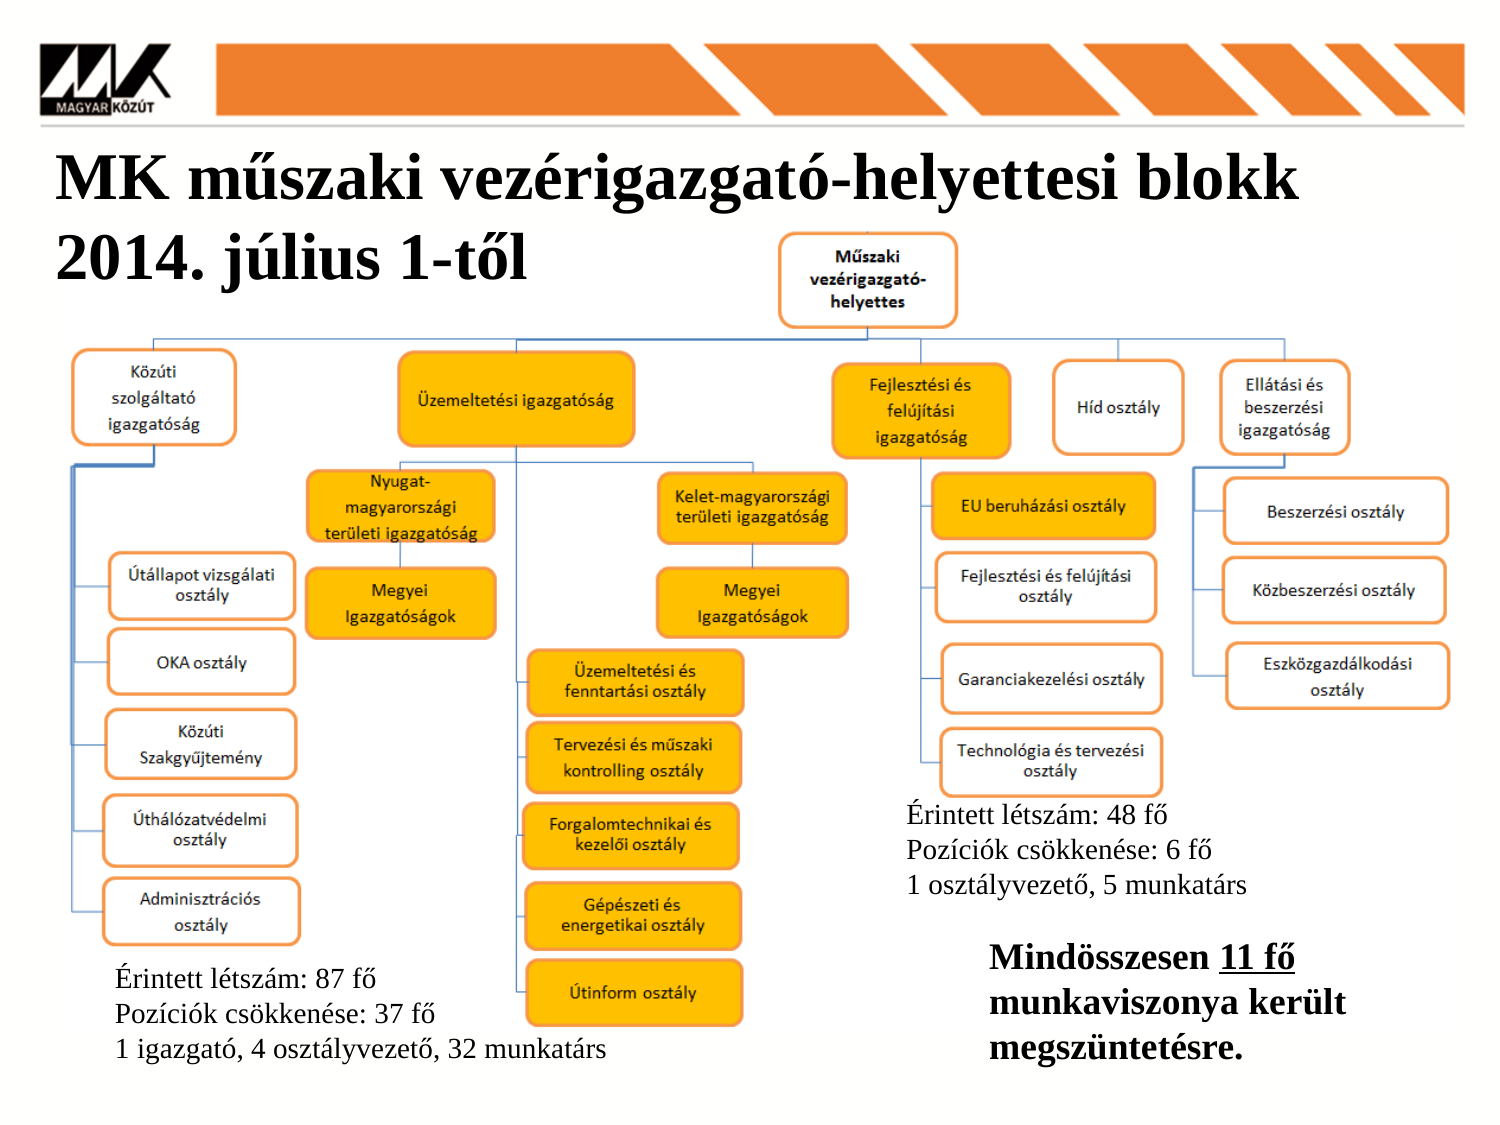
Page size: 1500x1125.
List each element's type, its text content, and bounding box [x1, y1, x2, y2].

text_box MK műszaki vezérigazgató-helyettesi blokk 2014. július 1-től [40, 125, 1460, 300]
text_box Érintett létszám: 87 fő Pozíciók csökkenése: 37 fő 1 igazgató, 4 osztályvezető, 32 munkatárs [100, 1040, 646, 1117]
picture [0, 0, 1500, 1125]
text_box Mindösszesen 11 fő munkaviszonya került megszüntetésre. [974, 1040, 1412, 1120]
